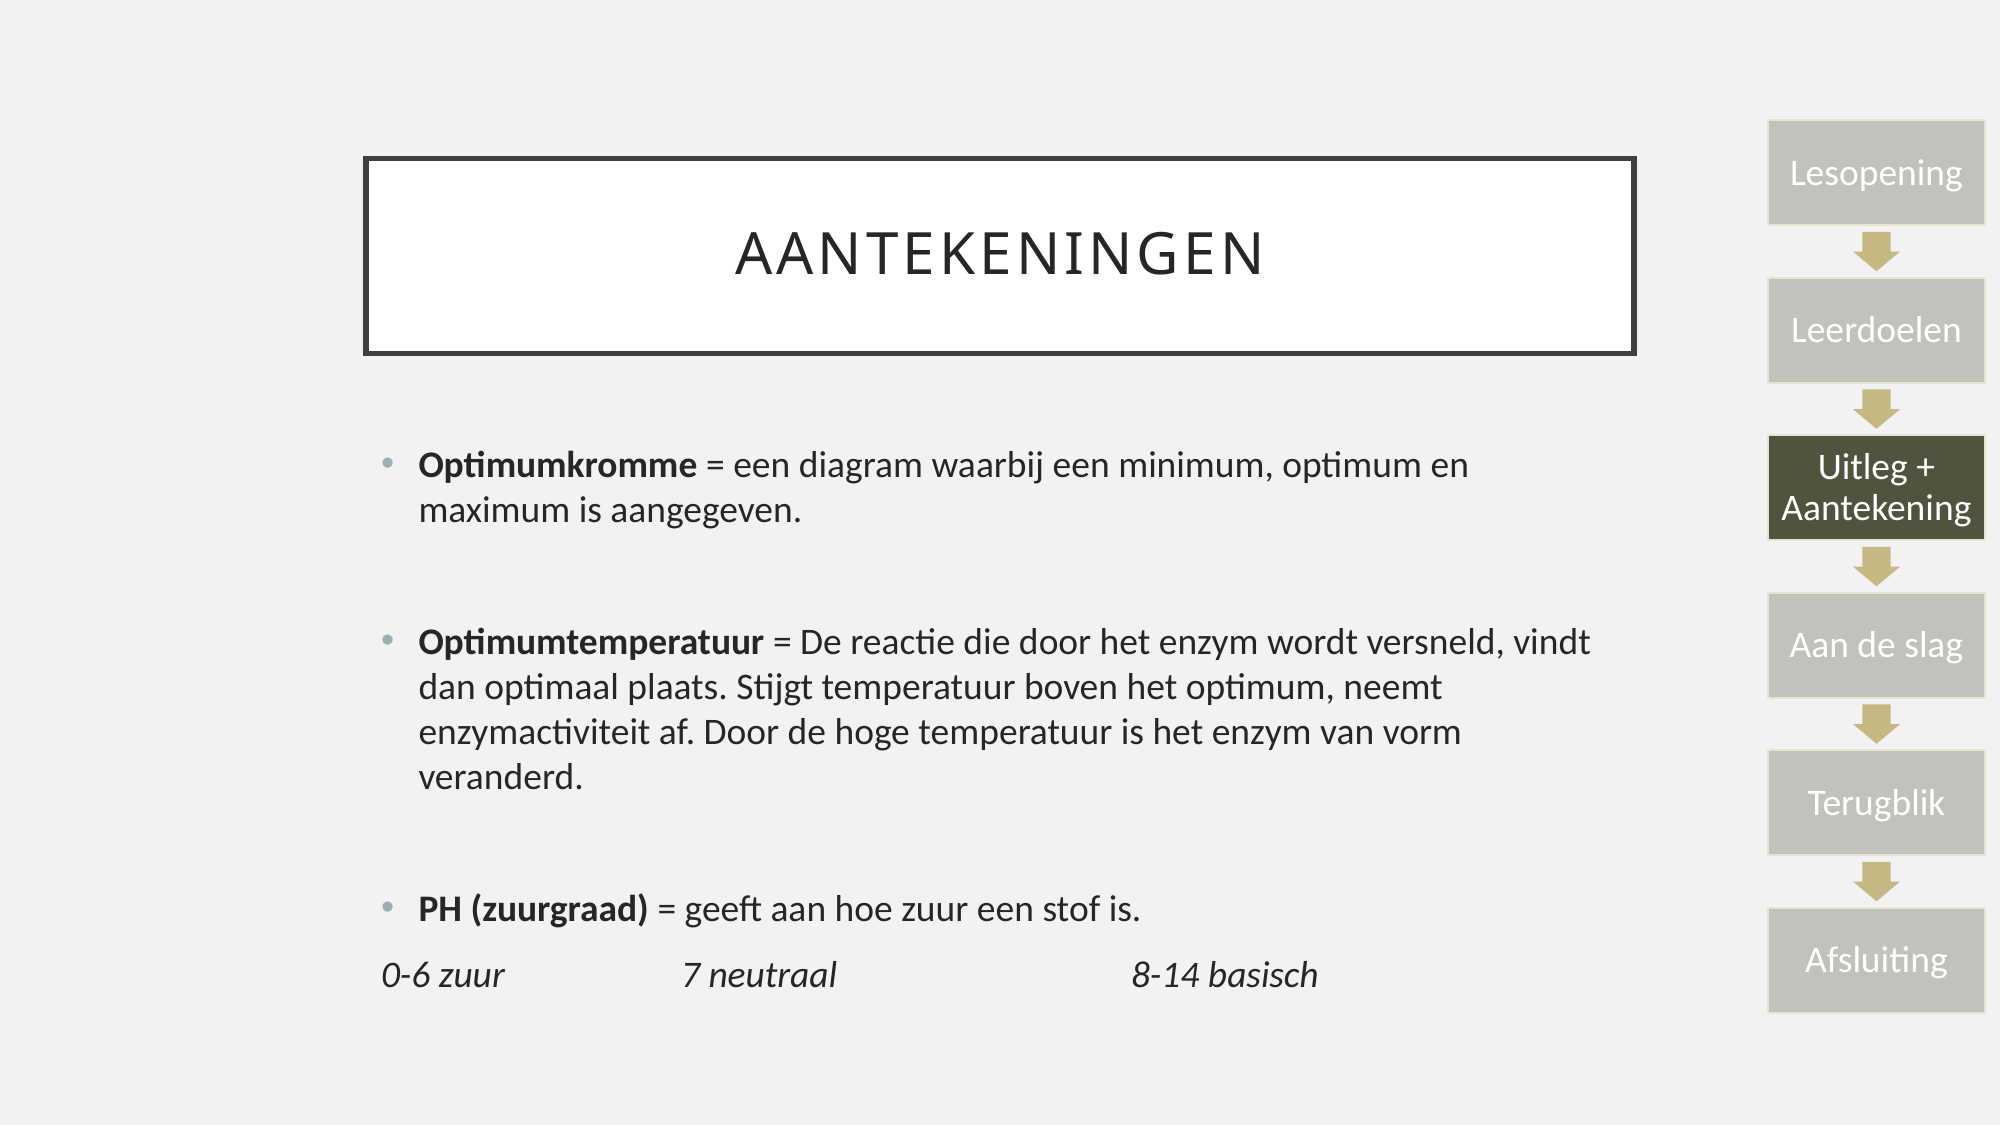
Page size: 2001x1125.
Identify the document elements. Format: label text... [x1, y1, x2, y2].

title Aantekeningen [363, 156, 1637, 356]
list Optimumkromme = een diagram waarbij een minimum, optimum en maximum is aangegeven. Optimumtemperatuur = De reactie die door het enzym wordt versneld, vindt dan optimaal plaats. Stijgt temperatuur boven het optimum, neemt enzymactiviteit af. Door de hoge temperatuur is het enzym van vorm veranderd. PH (zuurgraad) = geeft aan hoe zuur een stof is. 0-6 zuur 7 neutraal 8-14 basisch [366, 432, 1634, 1064]
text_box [1753, 119, 2000, 1014]
